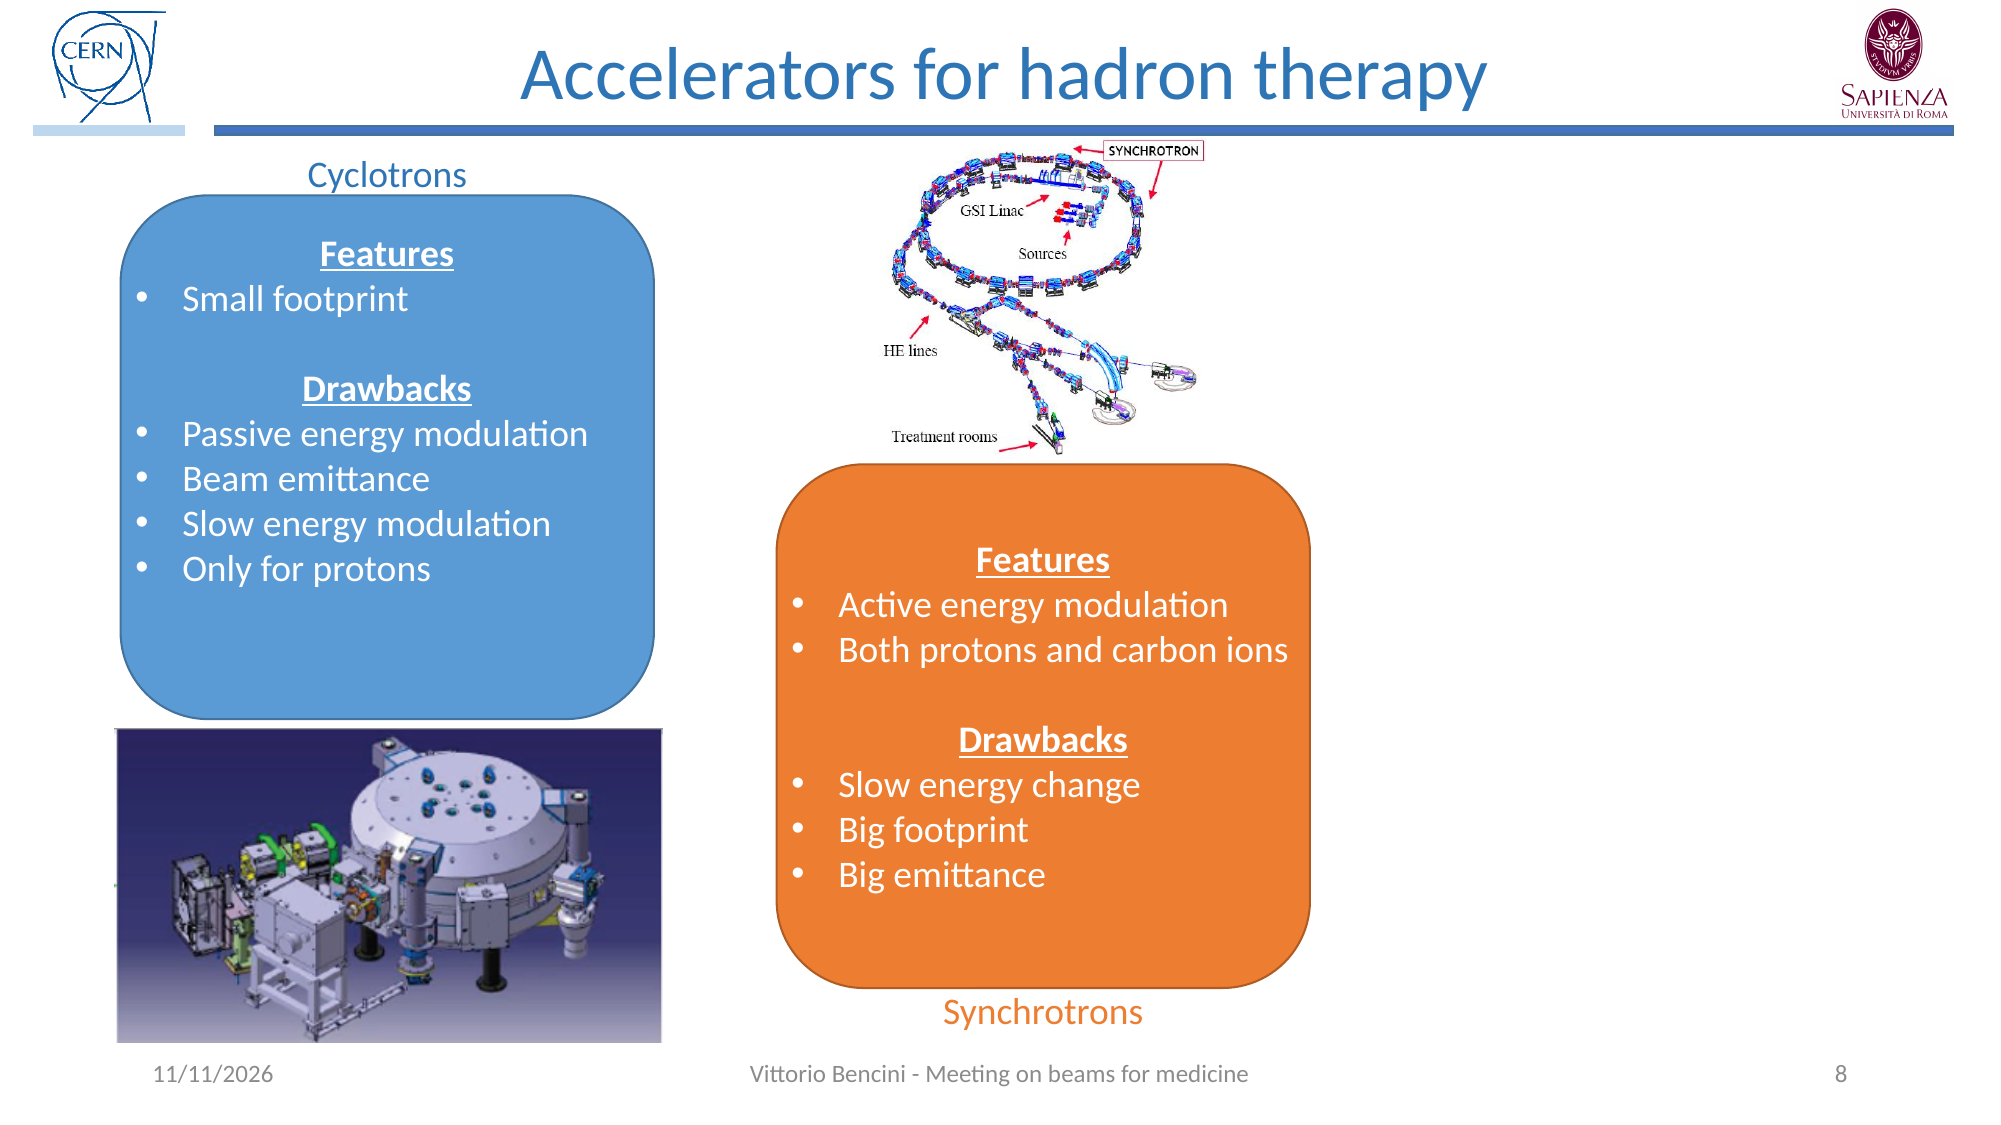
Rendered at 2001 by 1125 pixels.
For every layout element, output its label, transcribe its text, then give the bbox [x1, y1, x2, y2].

footer Vittorio Bencini - Meeting on beams for medicine [662, 1042, 1338, 1103]
picture [114, 728, 663, 1043]
text_box [214, 125, 1954, 136]
picture [52, 10, 166, 123]
text_box Accelerators for hadron therapy [405, 16, 1604, 122]
text_box Cyclotrons [214, 142, 560, 203]
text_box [1834, 0, 1953, 125]
text_box Synchrotrons [870, 993, 1216, 1040]
picture [878, 138, 1208, 460]
text_box [778, 463, 1308, 528]
text_box [33, 125, 185, 136]
text_box Features Active energy modulation Both protons and carbon ions Drawbacks Slow energy change Big footprint Big emittance [776, 528, 1310, 993]
slide_number 8 [1412, 1042, 1863, 1103]
text_box [144, 194, 630, 221]
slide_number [137, 1043, 588, 1103]
text_box Features Small footprint Drawbacks Passive energy modulation Beam emittance Slow energy modulation Only for protons [120, 221, 654, 687]
text_box [138, 687, 636, 721]
